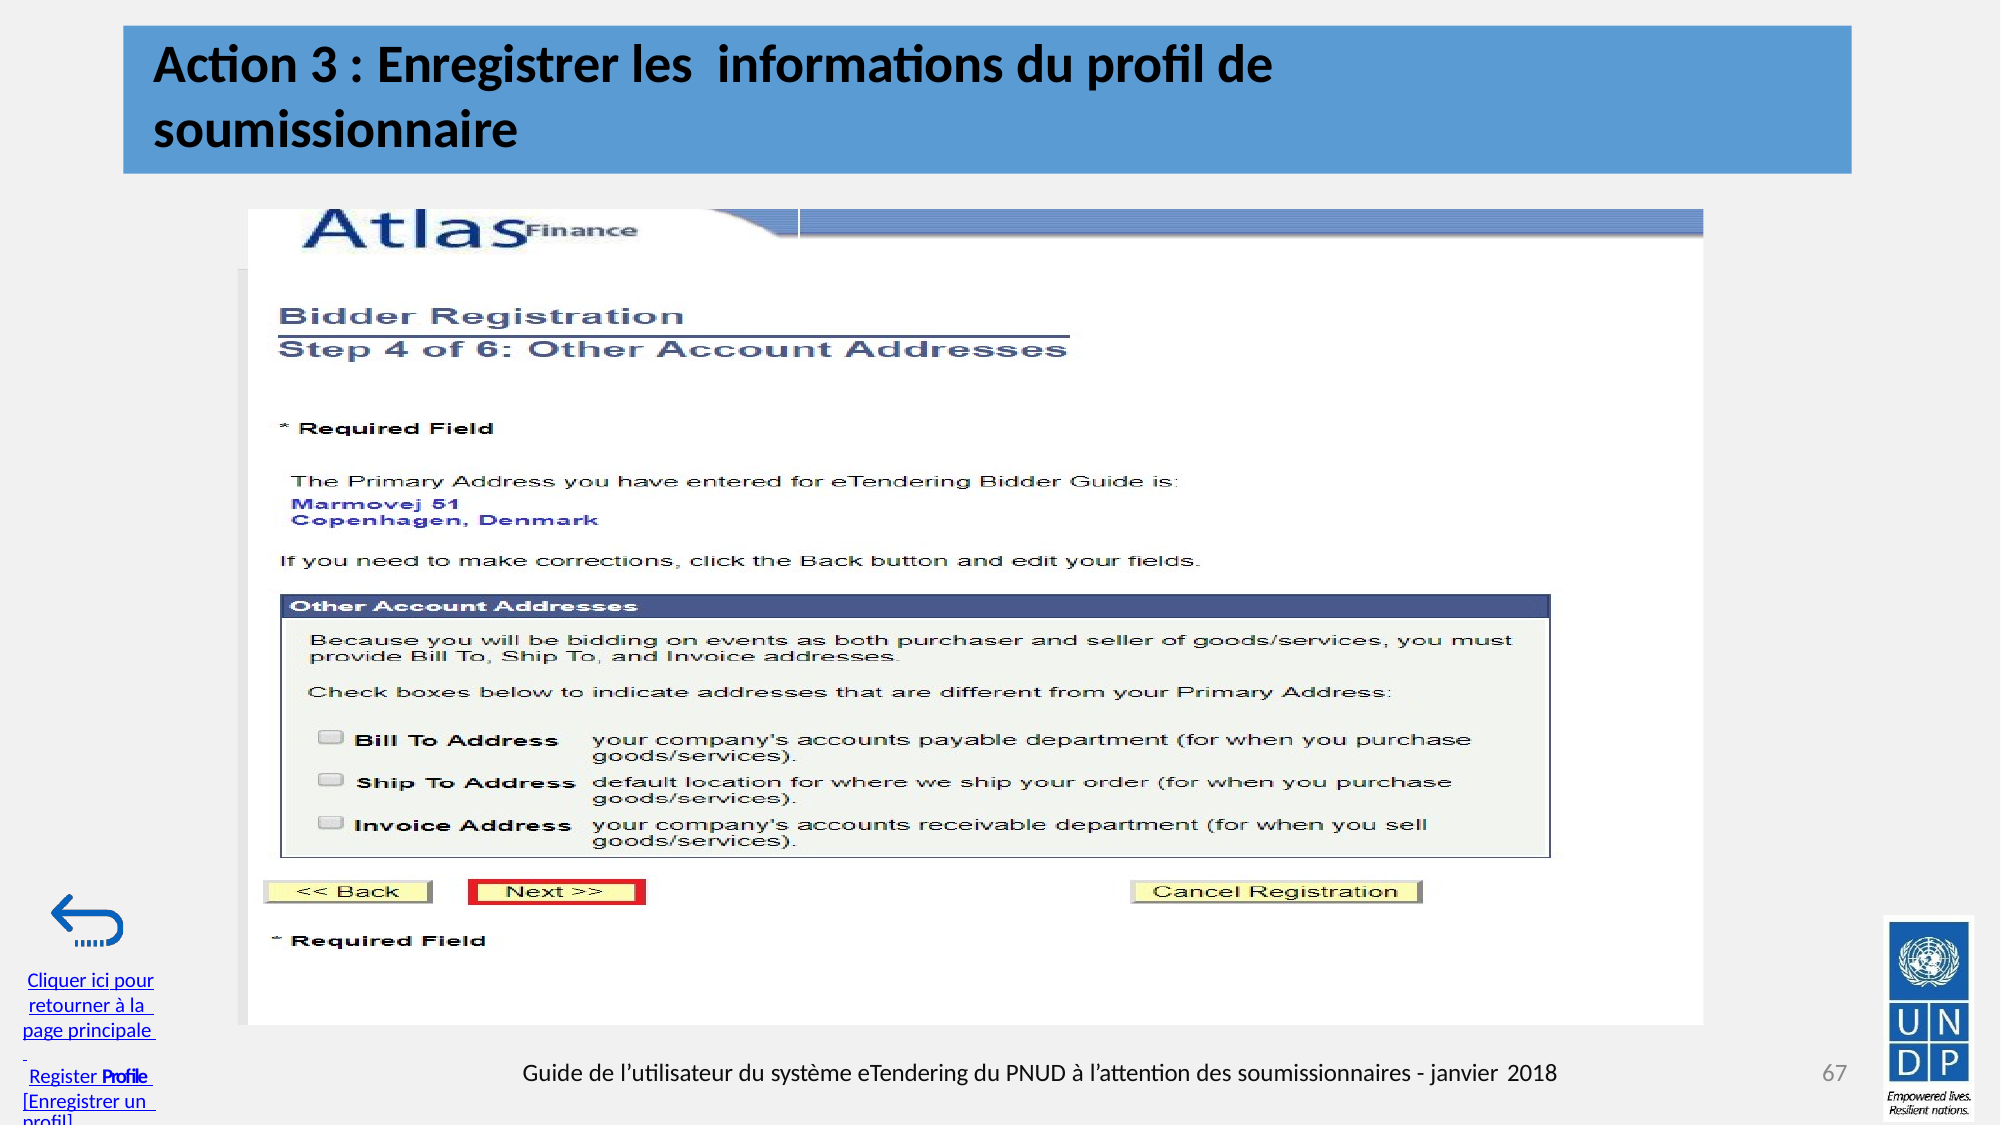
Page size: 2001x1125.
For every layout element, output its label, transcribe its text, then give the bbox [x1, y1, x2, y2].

text_box Cliquer ici pour retourner à la page principale Register Profile [Enregistrer un profil] [22, 970, 159, 1092]
text_box [237, 217, 1704, 1025]
footer Guide de l’utilisateur du système eTendering du PNUD à l’attention des soumissionnaires - janvier 2018 [520, 1060, 1566, 1125]
text_box [50, 893, 124, 947]
slide_number 67 [1817, 1060, 1852, 1125]
title Action 3 : Enregistrer les informations du profil de soumissionnaire [123, 25, 1852, 217]
text_box [1883, 915, 1975, 1122]
